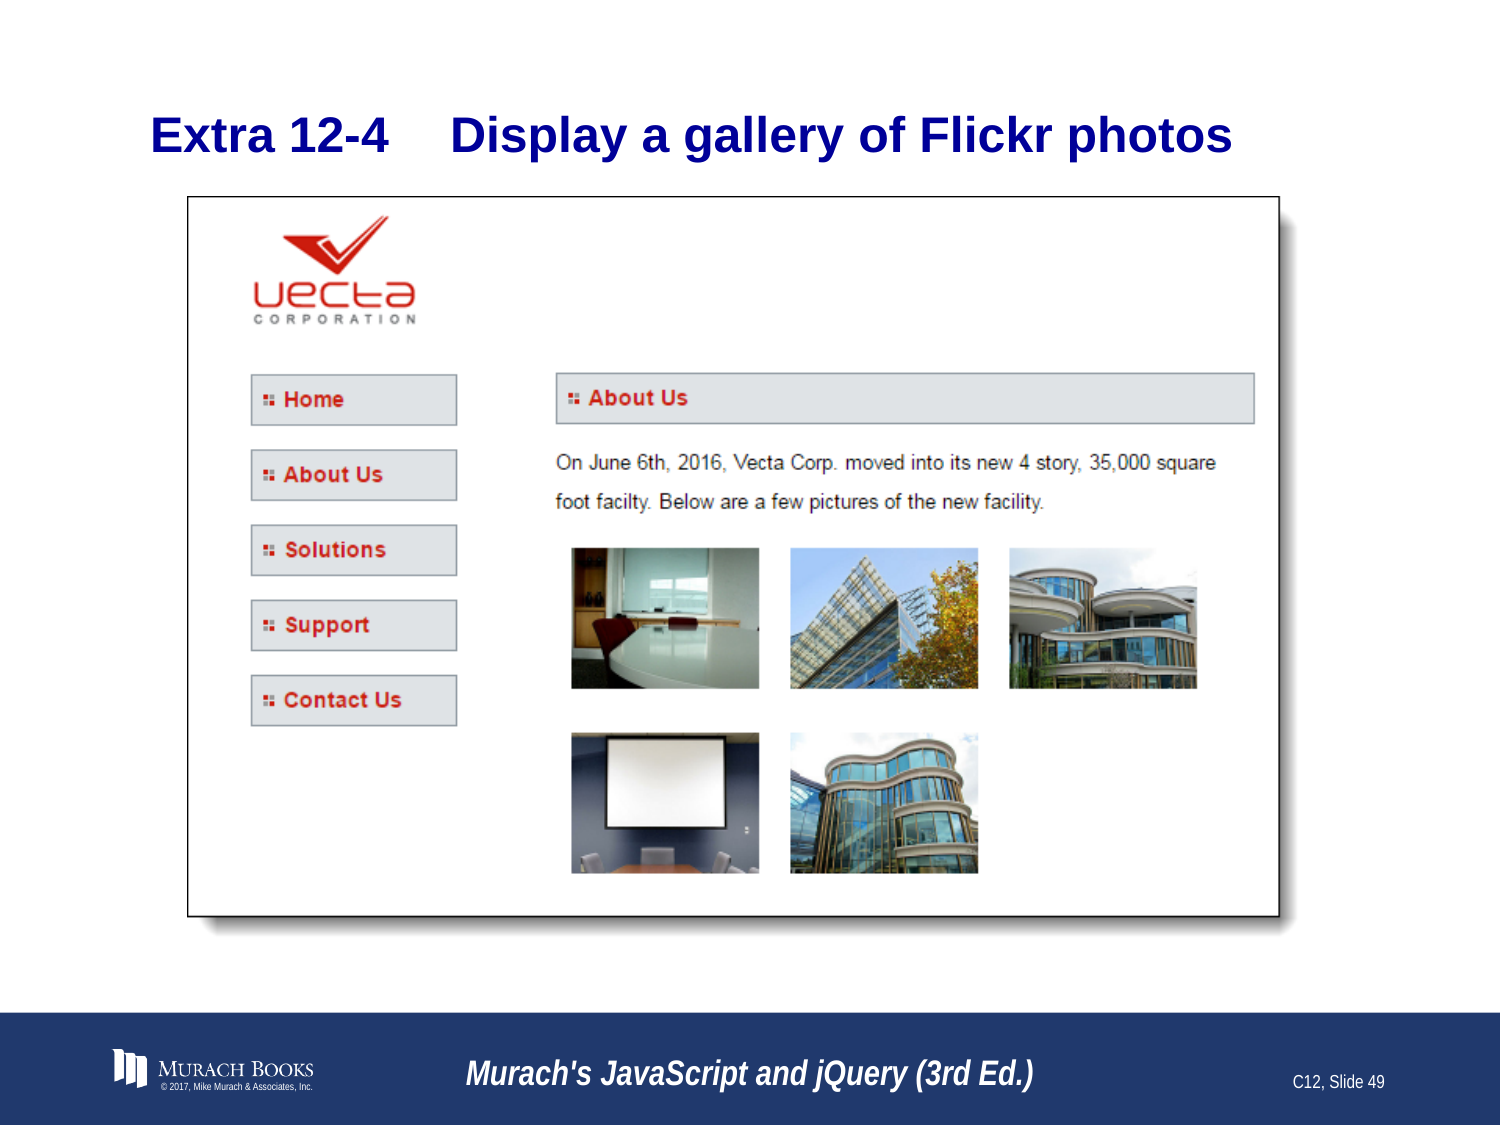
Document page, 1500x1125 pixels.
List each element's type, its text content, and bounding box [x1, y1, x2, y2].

slide_number Murach's JavaScript and jQuery (3rd Ed.) [463, 1025, 1050, 1100]
title Extra 12-4 Display a gallery of Flickr photos [150, 102, 1350, 164]
slide_number C12, Slide 49 [1087, 1025, 1400, 1100]
picture [187, 196, 1299, 938]
footer © 2017, Mike Murach & Associates, Inc. [12, 1025, 463, 1100]
